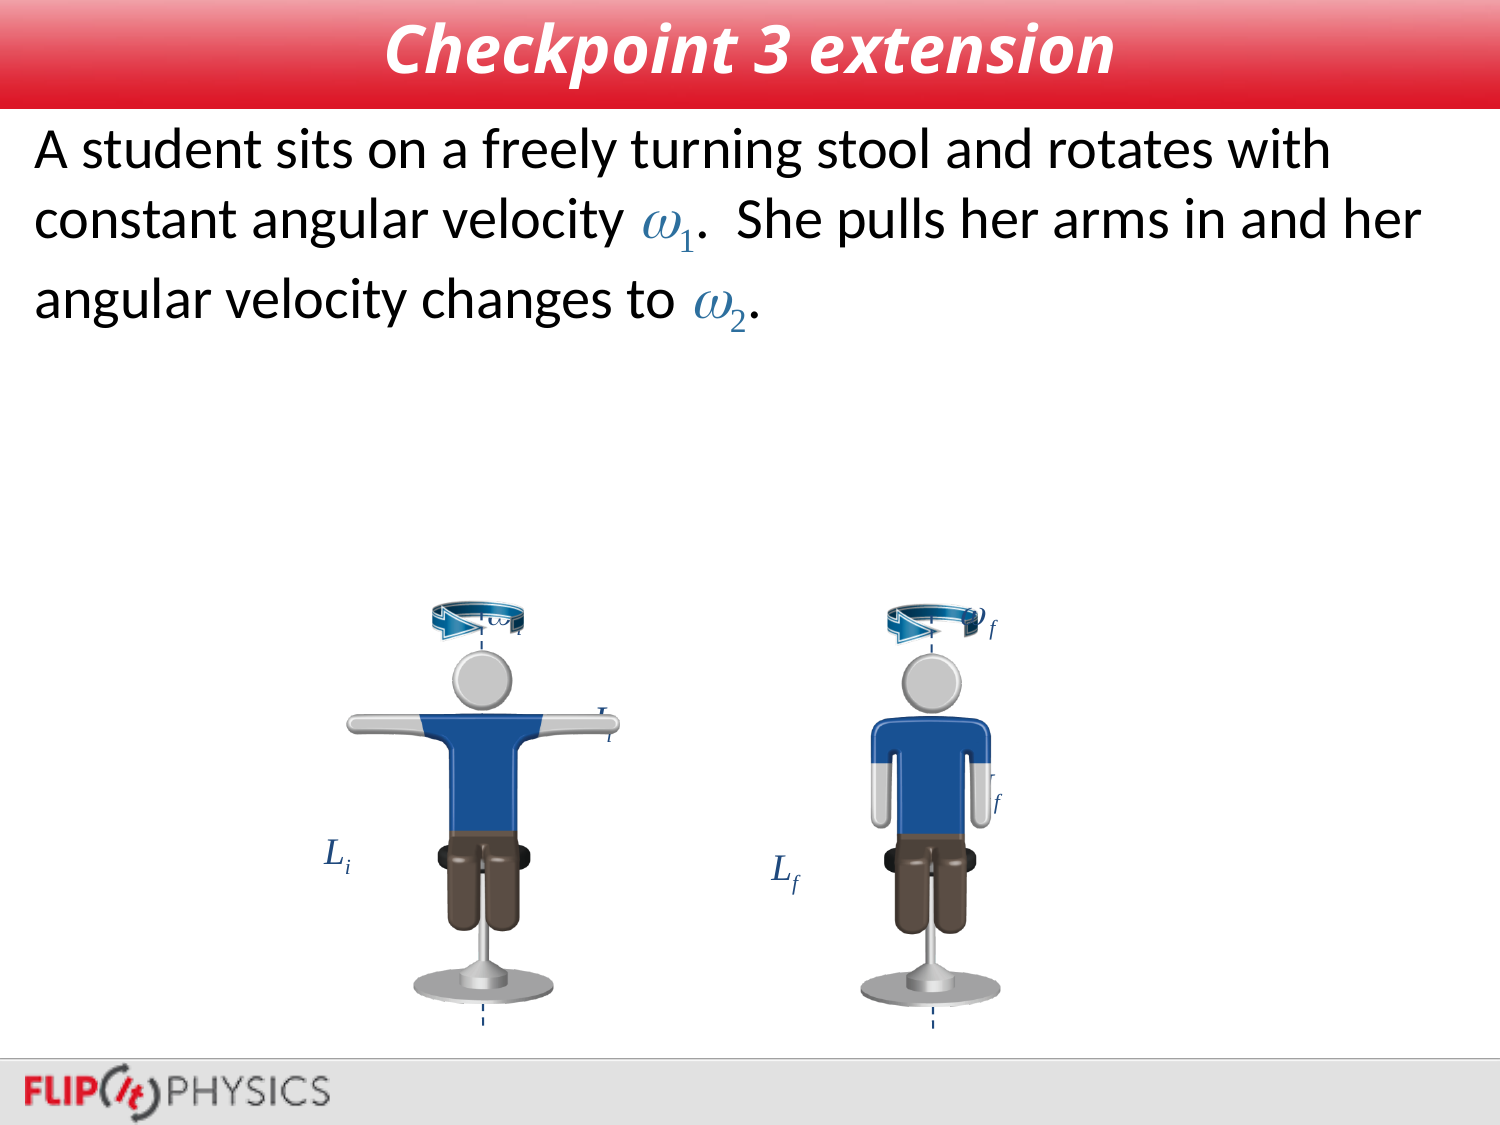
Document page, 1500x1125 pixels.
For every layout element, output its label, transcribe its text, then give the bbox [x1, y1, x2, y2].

text_box A student sits on a freely turning stool and rotates with constant angular velocity w1. She pulls her arms in and her angular velocity changes to w2. [19, 102, 1462, 576]
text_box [346, 581, 1071, 1032]
picture [0, 1058, 1500, 1125]
title Checkpoint 3 extension [25, 0, 1476, 97]
picture [0, 0, 1500, 109]
